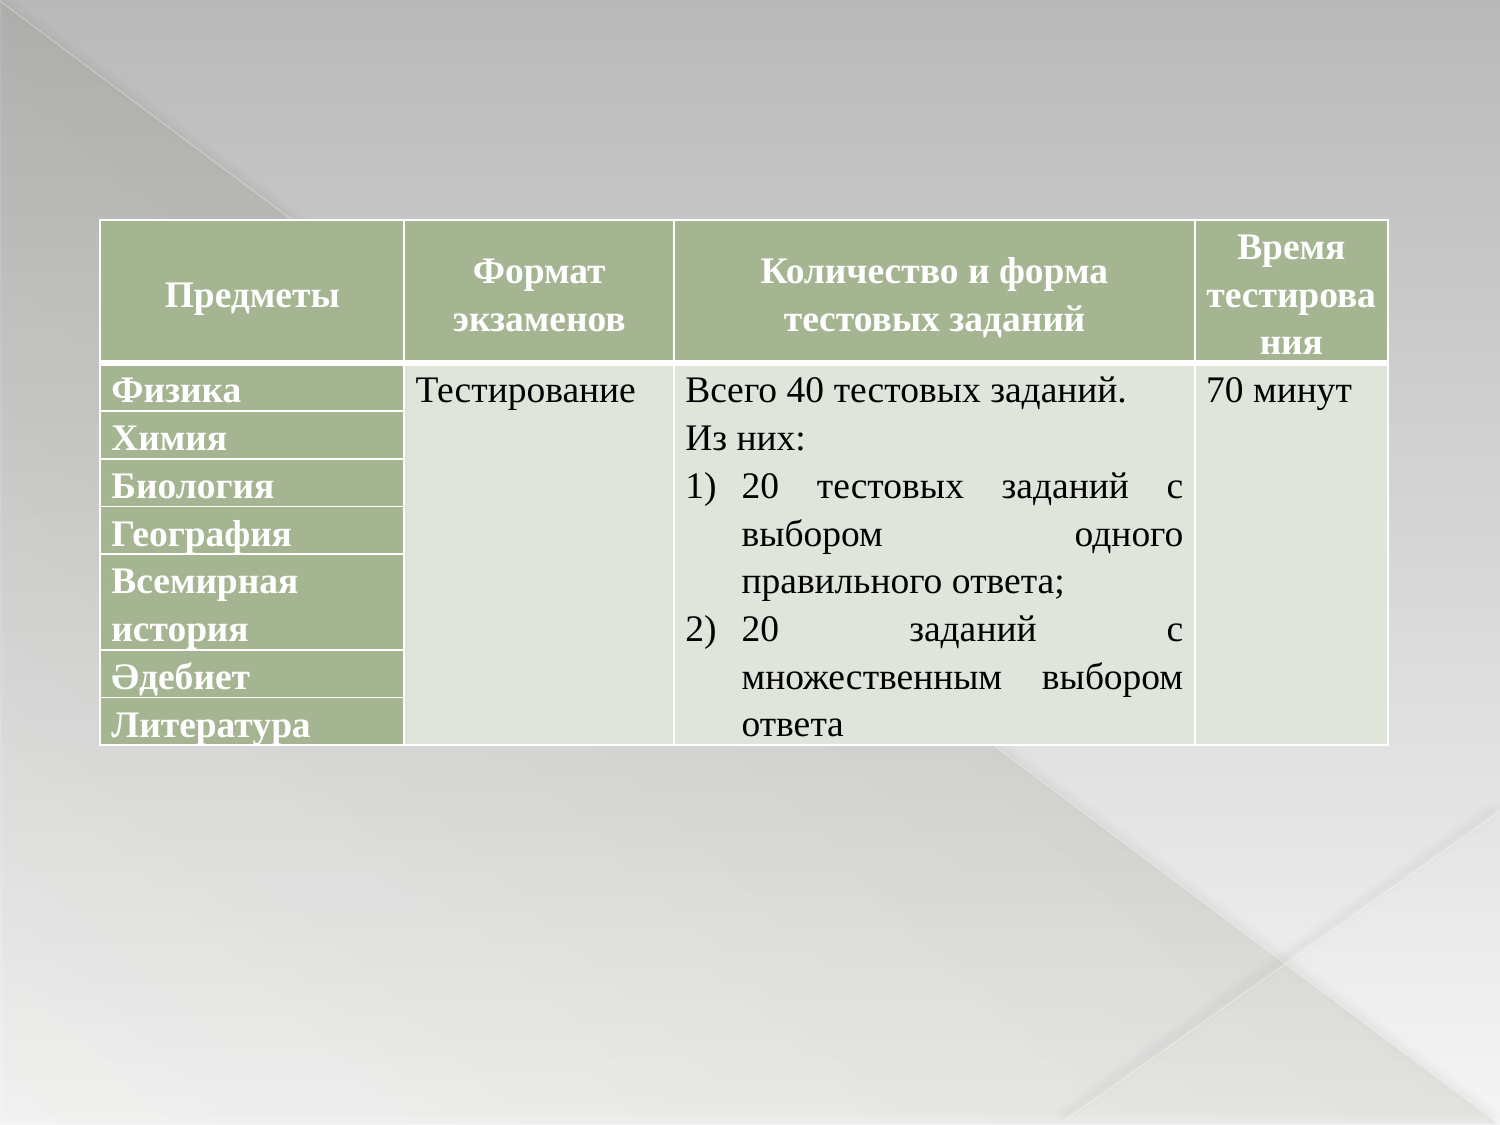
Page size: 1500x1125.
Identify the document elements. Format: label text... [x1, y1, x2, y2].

table_cell 70 минут [1196, 366, 1387, 744]
table_cell Химия [101, 412, 403, 458]
table_cell Всего 40 тестовых заданий. Из них: 20 тестовых заданий с выбором одного правильного ответа; 20 заданий с множественным выбором ответа [675, 366, 1194, 744]
table_cell Тестирование [405, 366, 673, 744]
table_cell География [101, 507, 403, 553]
table_header Предметы [101, 221, 403, 360]
table_cell Физика [101, 366, 403, 410]
table_cell Литература [101, 698, 403, 744]
table_cell Всемирная история [101, 555, 403, 649]
table_header Время тестирования [1196, 221, 1387, 360]
table_header Формат экзаменов [405, 221, 673, 360]
table_cell Әдебиет [101, 651, 403, 697]
table_cell Биология [101, 460, 403, 506]
table_header Количество и форма тестовых заданий [675, 221, 1194, 360]
